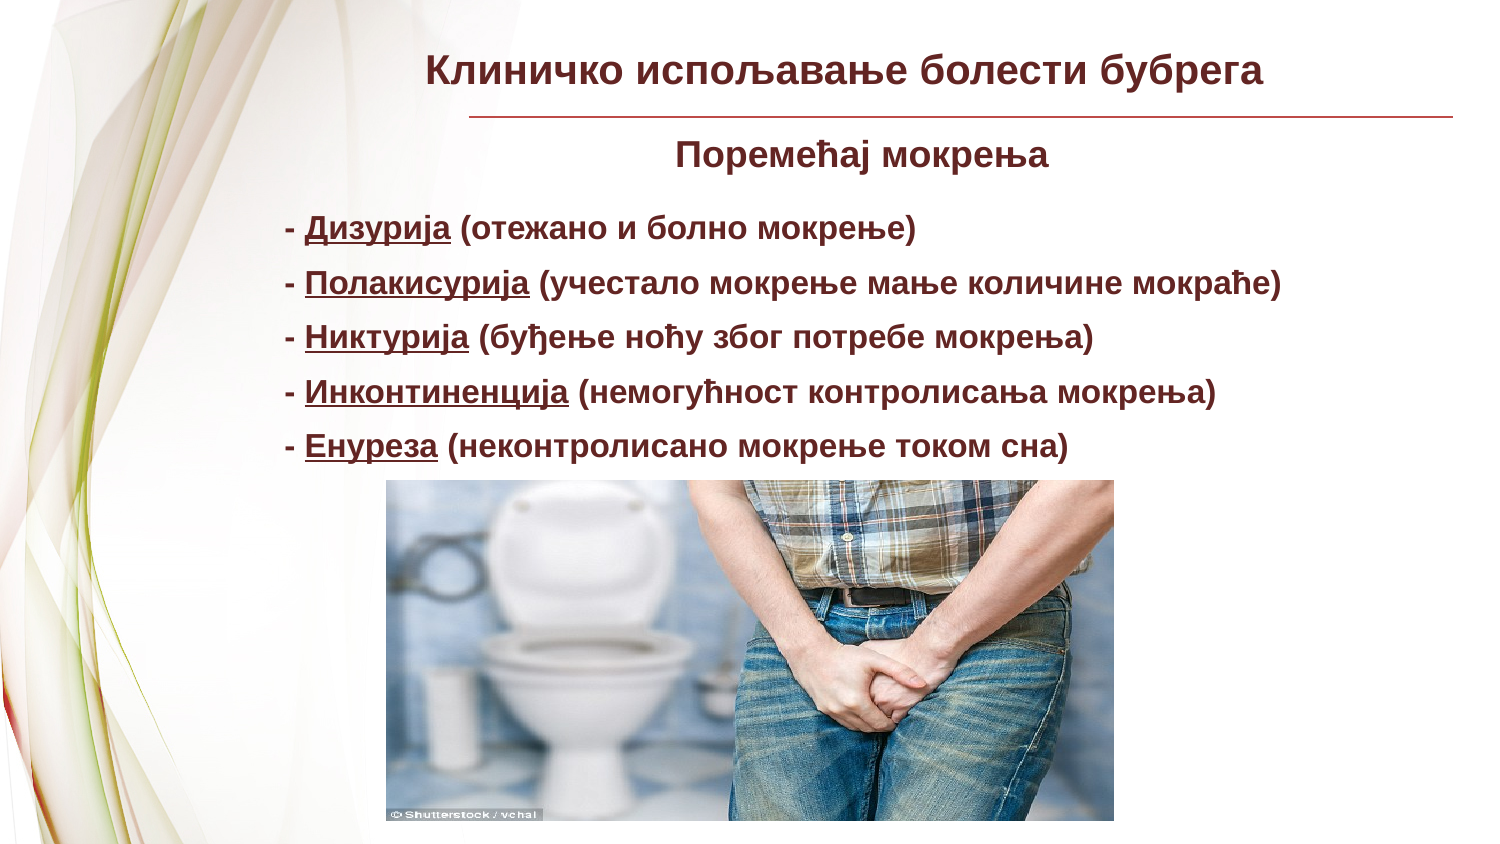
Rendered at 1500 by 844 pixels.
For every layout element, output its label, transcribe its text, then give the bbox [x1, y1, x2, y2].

list Поремећај мокрења [375, 128, 1360, 177]
list - Дизурија (отежано и болно мокрење) - Полакисурија (учестало мокрење мање количине мокраће) - Никтурија (буђење ноћу због потребе мокрења) - Инконтиненција (немогућност контролисања мокрења) - Енуреза (неконтролисано мокрење током сна) [269, 199, 1372, 633]
list Клиничко испољавање болести бубрега [410, 35, 1395, 130]
picture [0, 0, 1500, 844]
